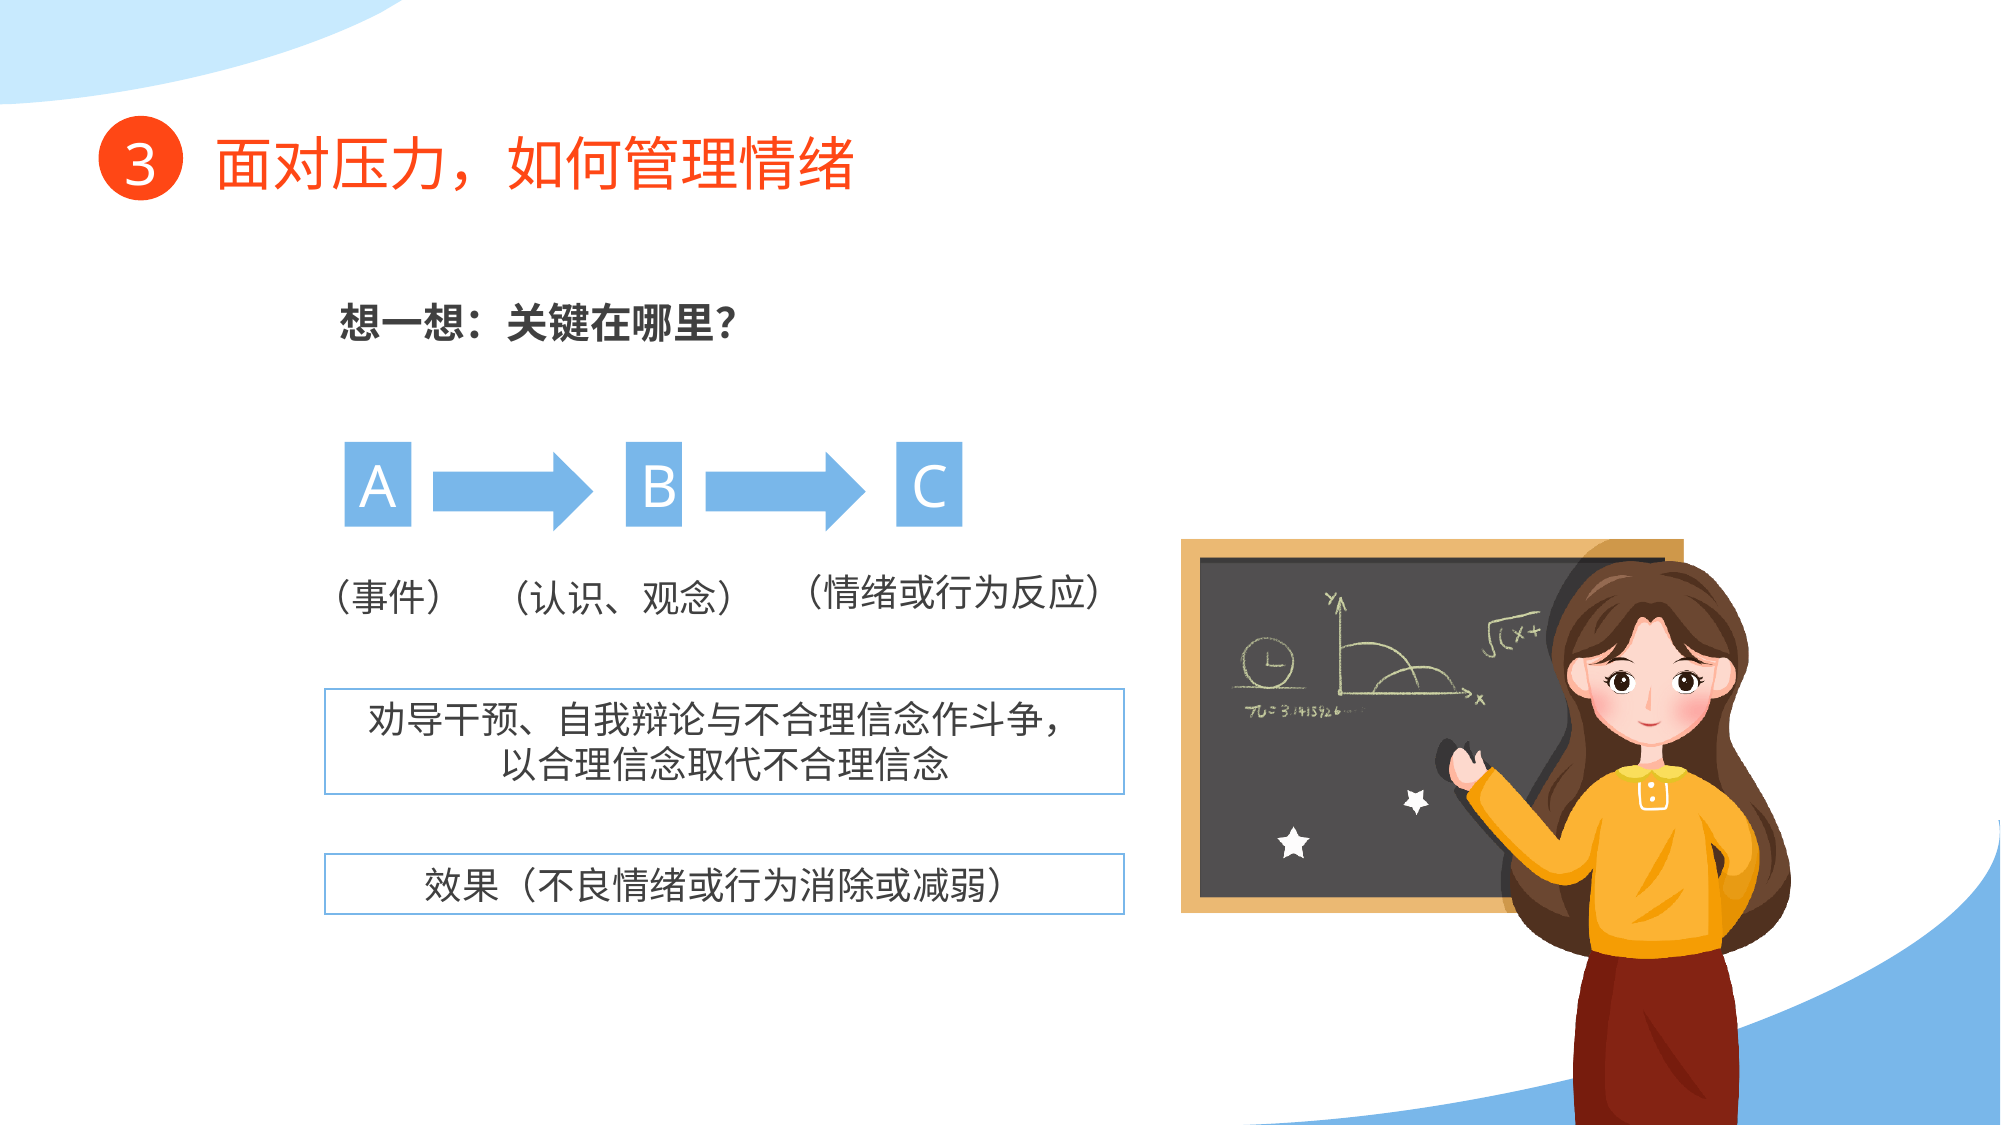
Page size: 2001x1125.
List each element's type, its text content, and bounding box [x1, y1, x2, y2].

text_box （情绪或行为反应） [770, 561, 1063, 622]
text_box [347, 441, 960, 532]
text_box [98, 115, 184, 205]
text_box （事件） [298, 566, 479, 627]
picture [1063, 462, 1887, 1125]
text_box 面对压力，如何管理情绪 [200, 119, 1164, 205]
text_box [324, 688, 1063, 915]
text_box （认识、观念） [477, 568, 860, 628]
text_box 想一想：关键在哪里？ [324, 289, 866, 355]
